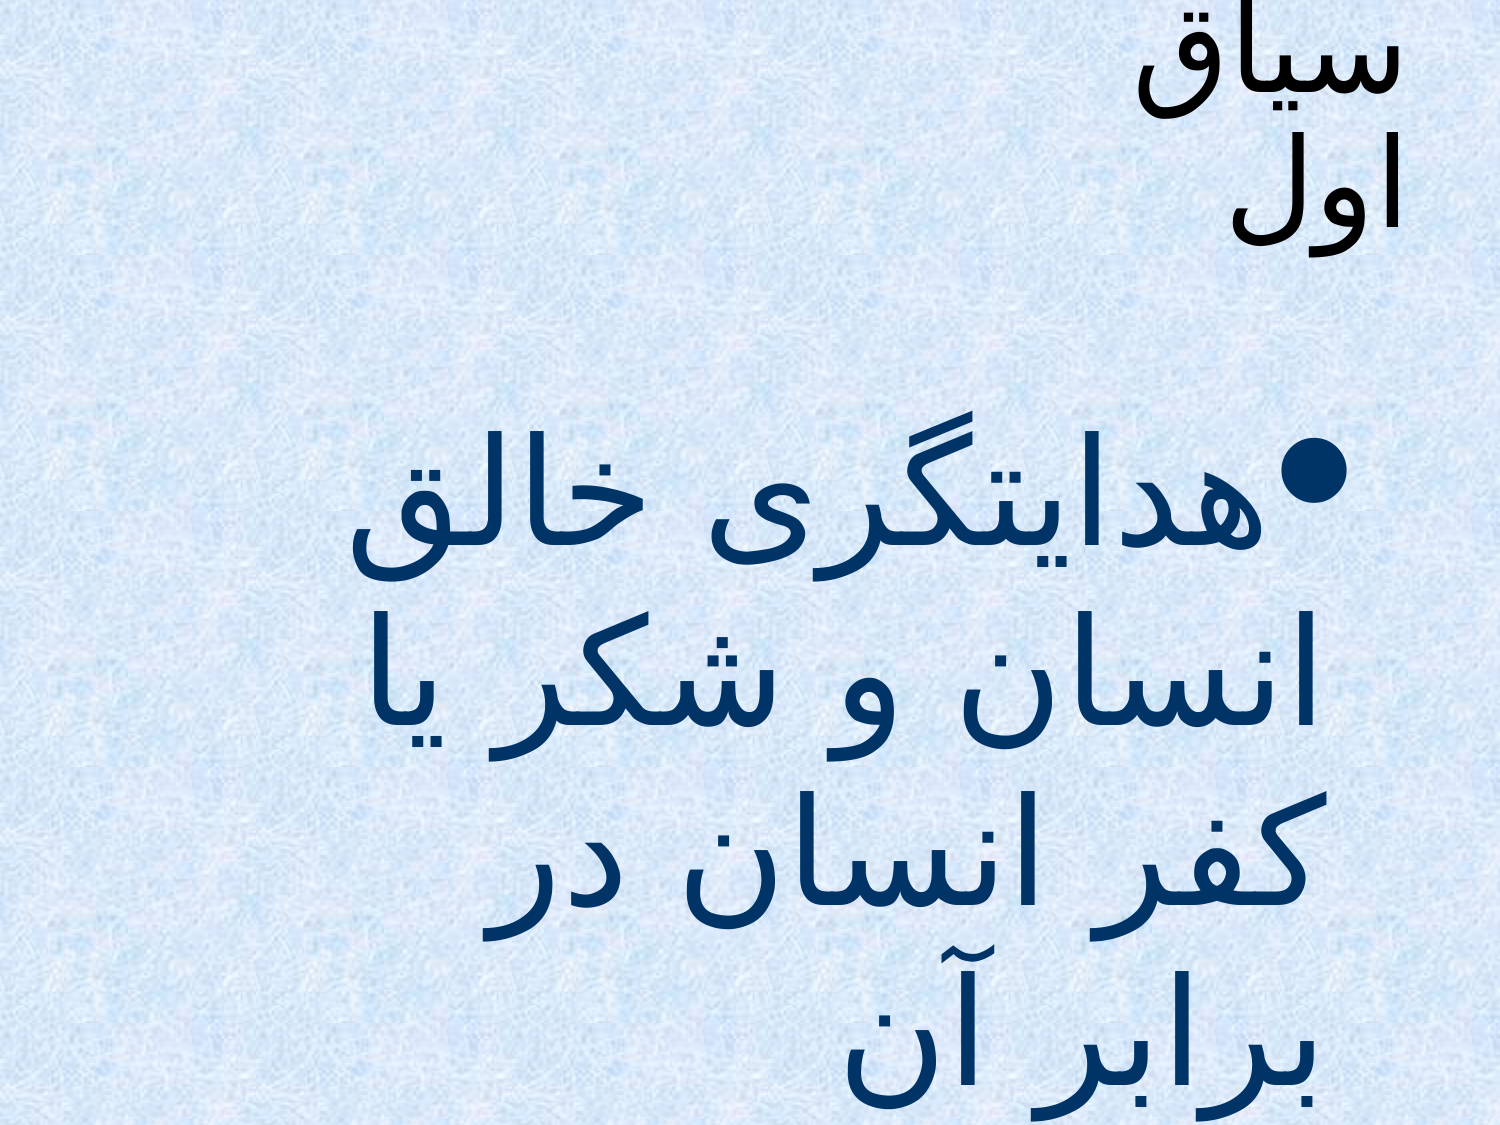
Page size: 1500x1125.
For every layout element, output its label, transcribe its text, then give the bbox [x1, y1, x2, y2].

title جهت هدایتی سیاق اول [899, 74, 1426, 263]
picture [0, 0, 1500, 1125]
list هدایتگری خالق انسان و شکر یا کفر انسان در برابر آن خدا انسان را خلق کرد و او را به ابزار درک مجهز ساخت و به راه راست هدایت نمود و انسانها در پذیرش هدایت دو دسته اند، شاکر یا ناسپاس؛ اما ناسپاسان به غل و زنجیر کشیده خواهند شد. [137, 387, 1400, 1101]
